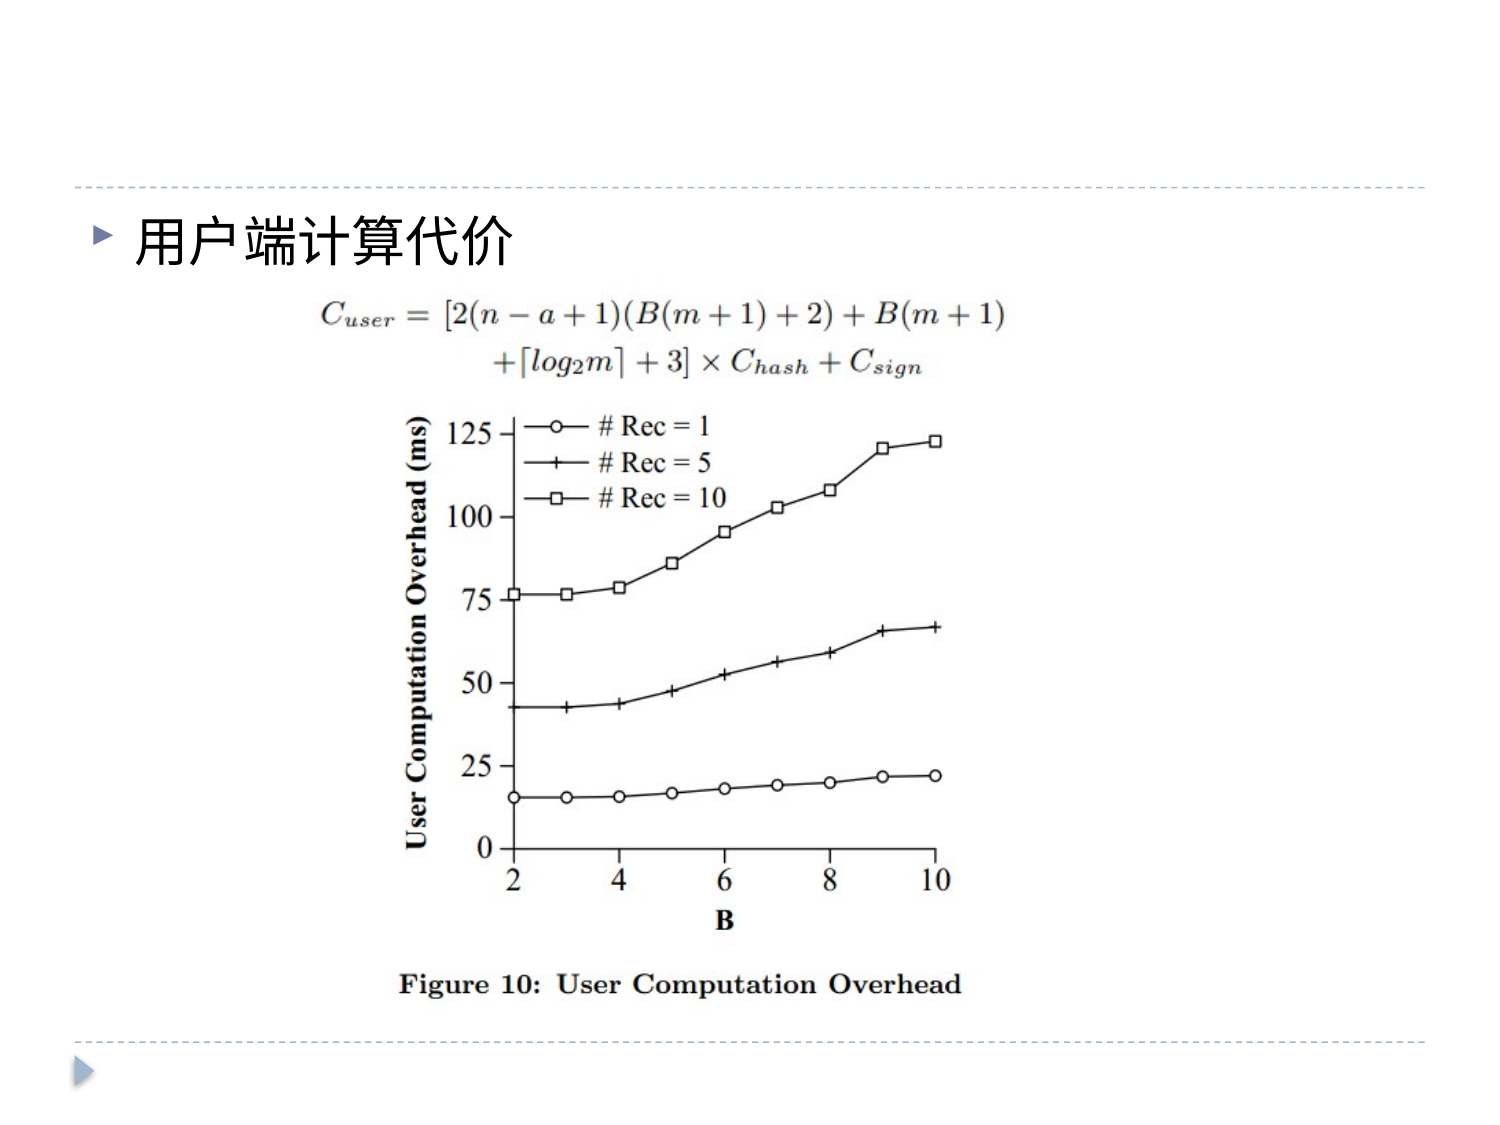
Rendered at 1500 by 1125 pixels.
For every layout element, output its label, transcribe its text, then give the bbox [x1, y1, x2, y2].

list 用户端计算代价 [75, 200, 1425, 1010]
picture [288, 278, 1026, 1031]
